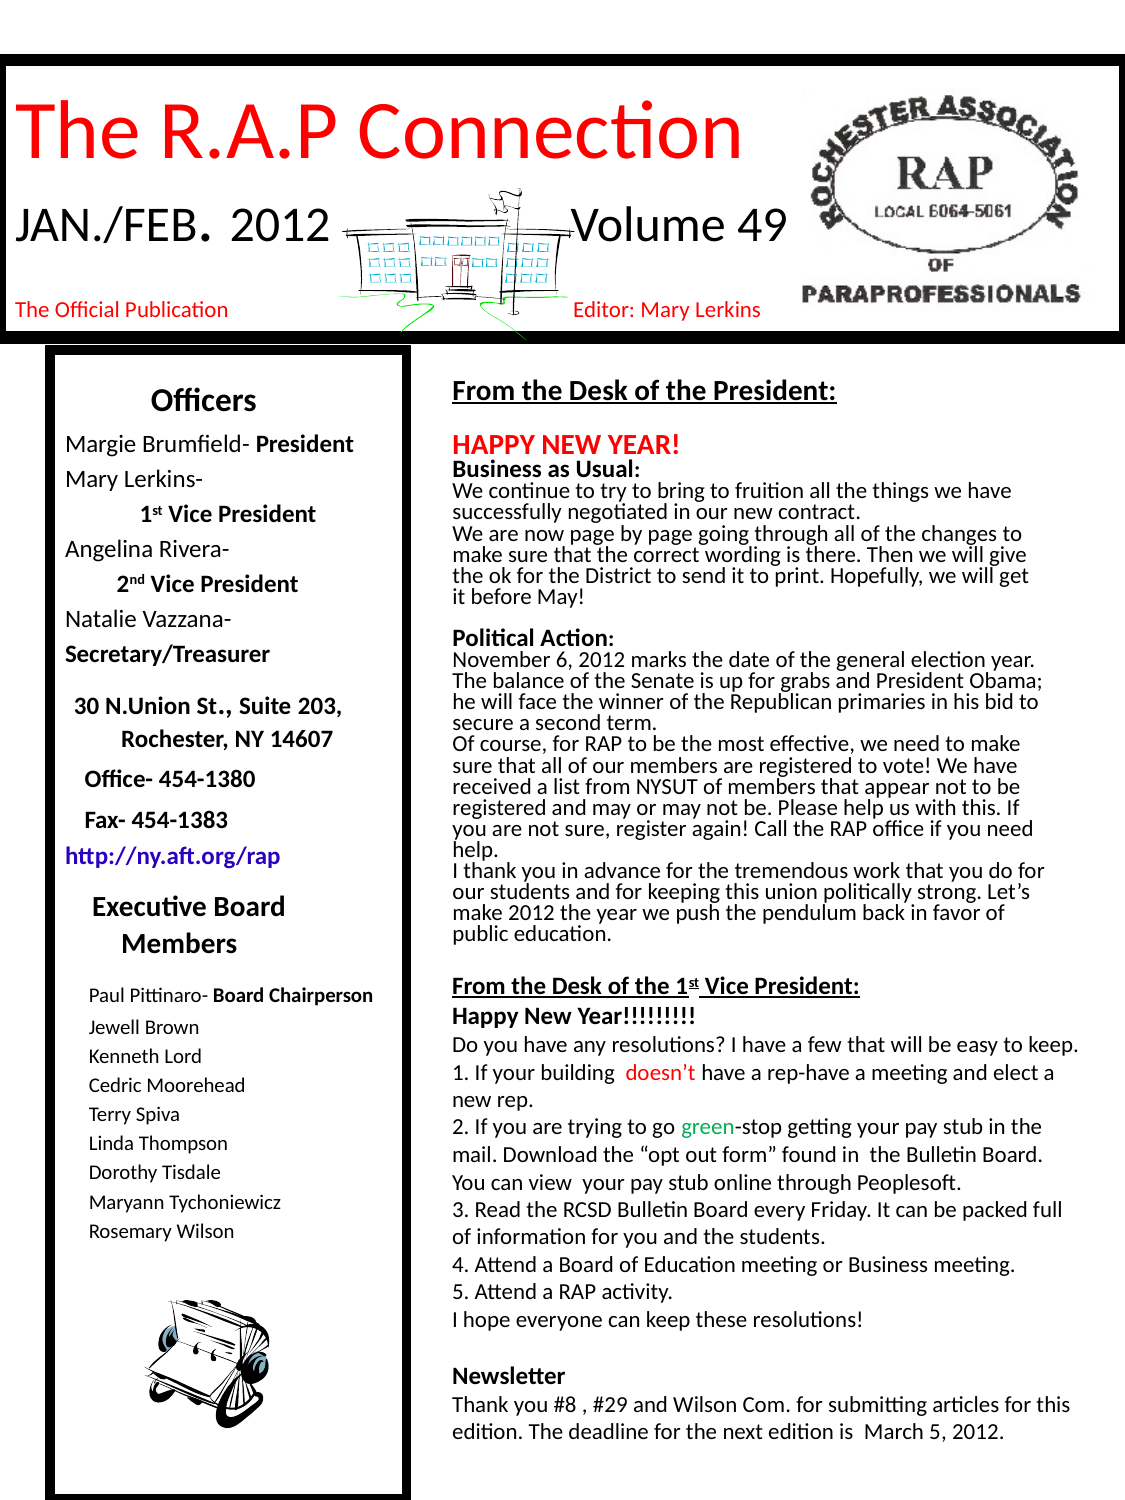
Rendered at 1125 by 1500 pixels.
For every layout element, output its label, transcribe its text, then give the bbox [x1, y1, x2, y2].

list Officers Margie Brumfield- President Mary Lerkins- 1st Vice President Angelina Rivera- 2nd Vice President Natalie Vazzana- Secretary/Treasurer 30 N.Union St., Suite 203, Rochester, NY 14607 Office- 454-1380 Fax- 454-1383 http://ny.aft.org/rap Executive Board Members Paul Pittinaro- Board Chairperson Jewell Brown Kenneth Lord Cedric Moorehead Terry Spiva Linda Thompson Dorothy Tisdale Maryann Tychoniewicz Rosemary Wilson [49, 349, 407, 1499]
picture [799, 87, 1101, 325]
picture [337, 187, 575, 341]
title The R.A.P Connection JAN./FEB. 2012 Volume 49 The Official Publication Editor: Mary Lerkins [0, 59, 1125, 338]
list From the Desk of the President: HAPPY NEW YEAR! Business as Usual: We continue to try to bring to fruition all the things we have successfully negotiated in our new contract. We are now page by page going through all of the changes to make sure that the correct wording is there. Then we will give the ok for the District to send it to print. Hopefully, we will get it before May! Political Action: November 6, 2012 marks the date of the general election year. The balance of the Senate is up for grabs and President Obama; he will face the winner of the Republican primaries in his bid to secure a second term. Of course, for RAP to be the most effective, we need to make sure that all of our members are registered to vote! We have received a list from NYSUT of members that appear not to be registered and may or may not be. Please help us with this. If you are not sure, register again! Call the RAP office if you need help. I thank you in advance for the tremendous work that you do for our students and for keeping this union politically strong. Let’s make 2012 the year we push the pendulum back in favor of public education. [437, 340, 1063, 962]
picture [143, 1299, 271, 1429]
text_box From the Desk of the 1st Vice President: Happy New Year!!!!!!!!! Do you have any resolutions? I have a few that will be easy to keep. 1. If your building doesn’t have a rep-have a meeting and elect a new rep. 2. If you are trying to go green-stop getting your pay stub in the mail. Download the “opt out form” found in the Bulletin Board. You can view your pay stub online through Peoplesoft. 3. Read the RCSD Bulletin Board every Friday. It can be packed full of information for you and the students. 4. Attend a Board of Education meeting or Business meeting. 5. Attend a RAP activity. I hope everyone can keep these resolutions! Newsletter Thank you #8 , #29 and Wilson Com. for submitting articles for this edition. The deadline for the next edition is March 5, 2012. [437, 962, 1100, 1482]
